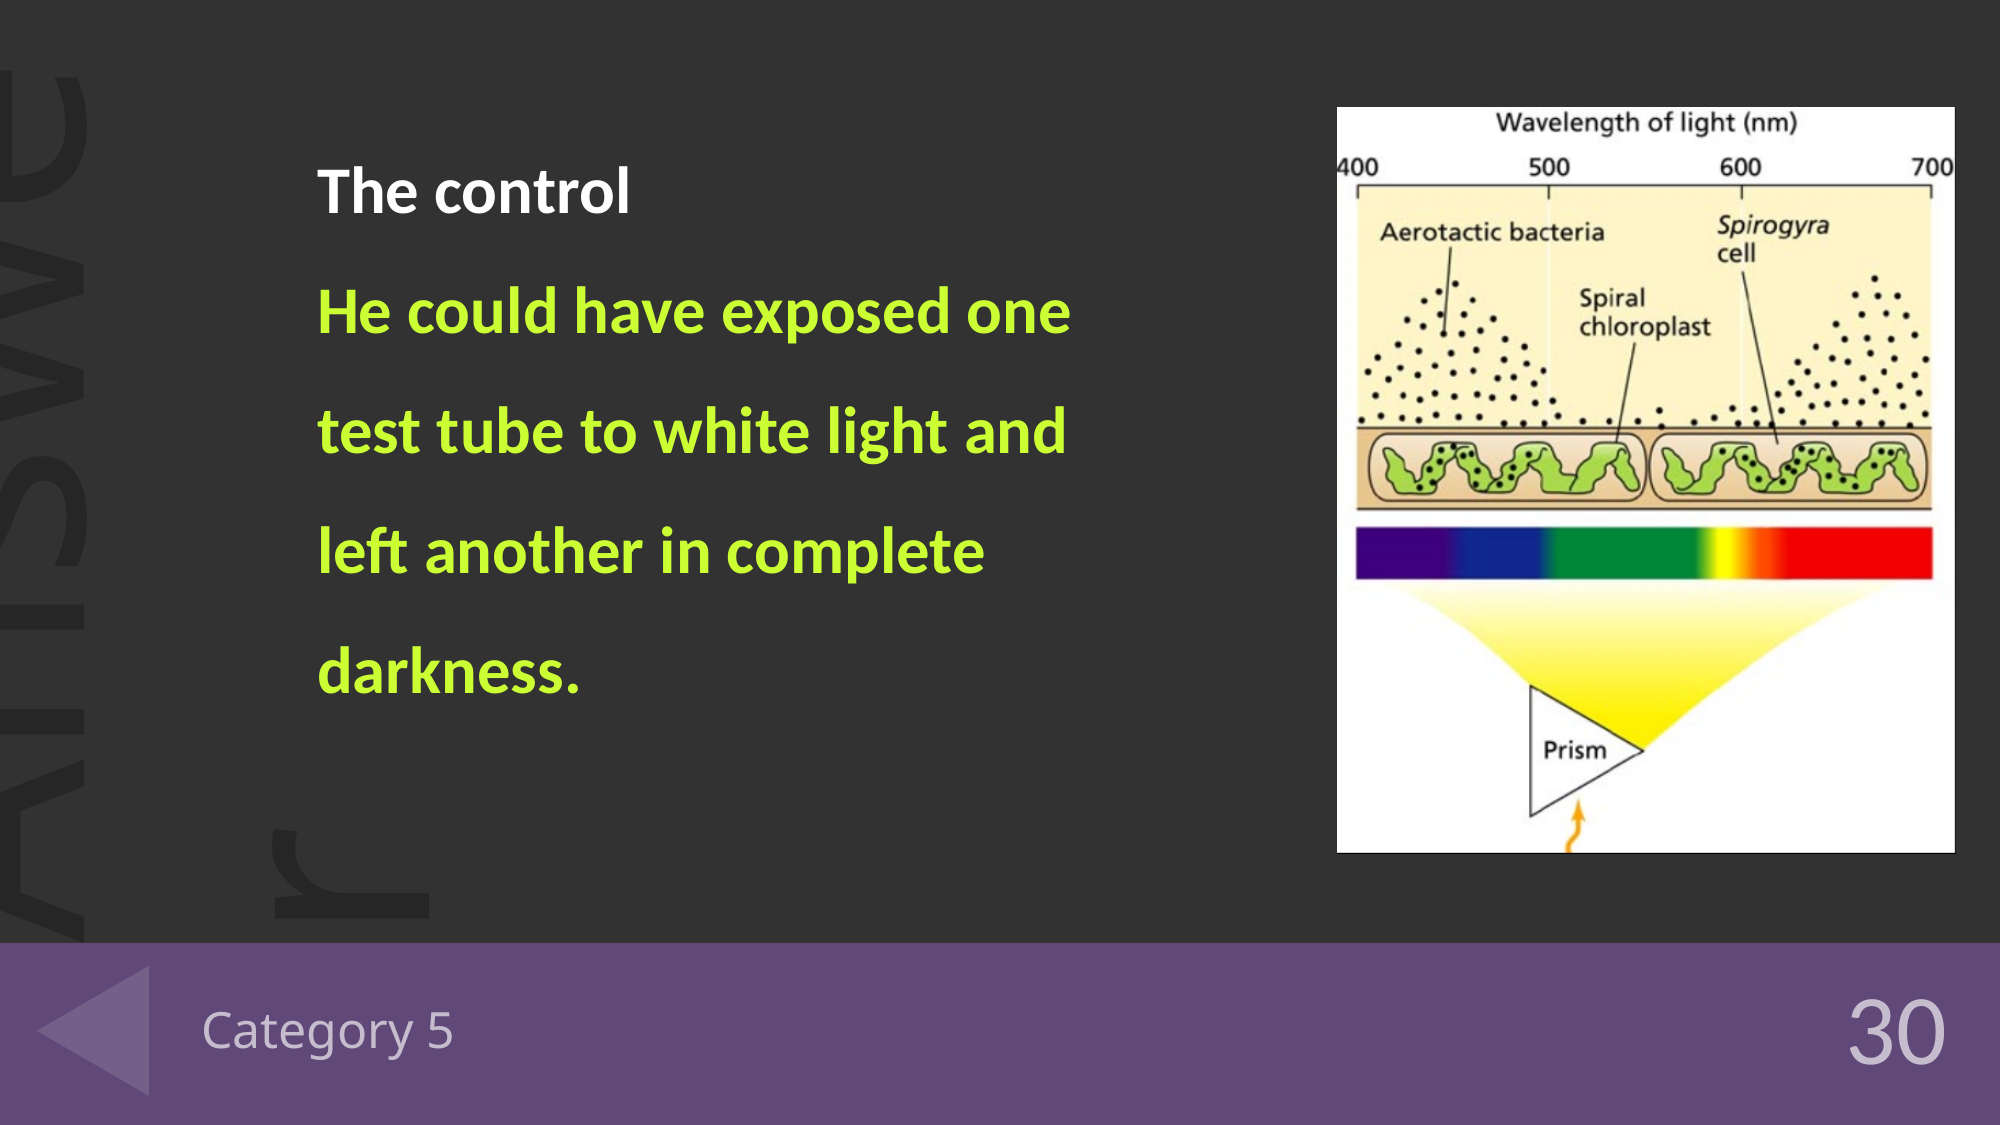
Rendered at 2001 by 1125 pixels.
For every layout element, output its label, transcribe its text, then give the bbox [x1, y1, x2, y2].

title Category 5 [185, 967, 1494, 1097]
picture [1337, 107, 1956, 854]
list The control He could have exposed one test tube to white light and left another in complete darkness. [302, 107, 1174, 827]
list 30 [1494, 967, 1963, 1097]
